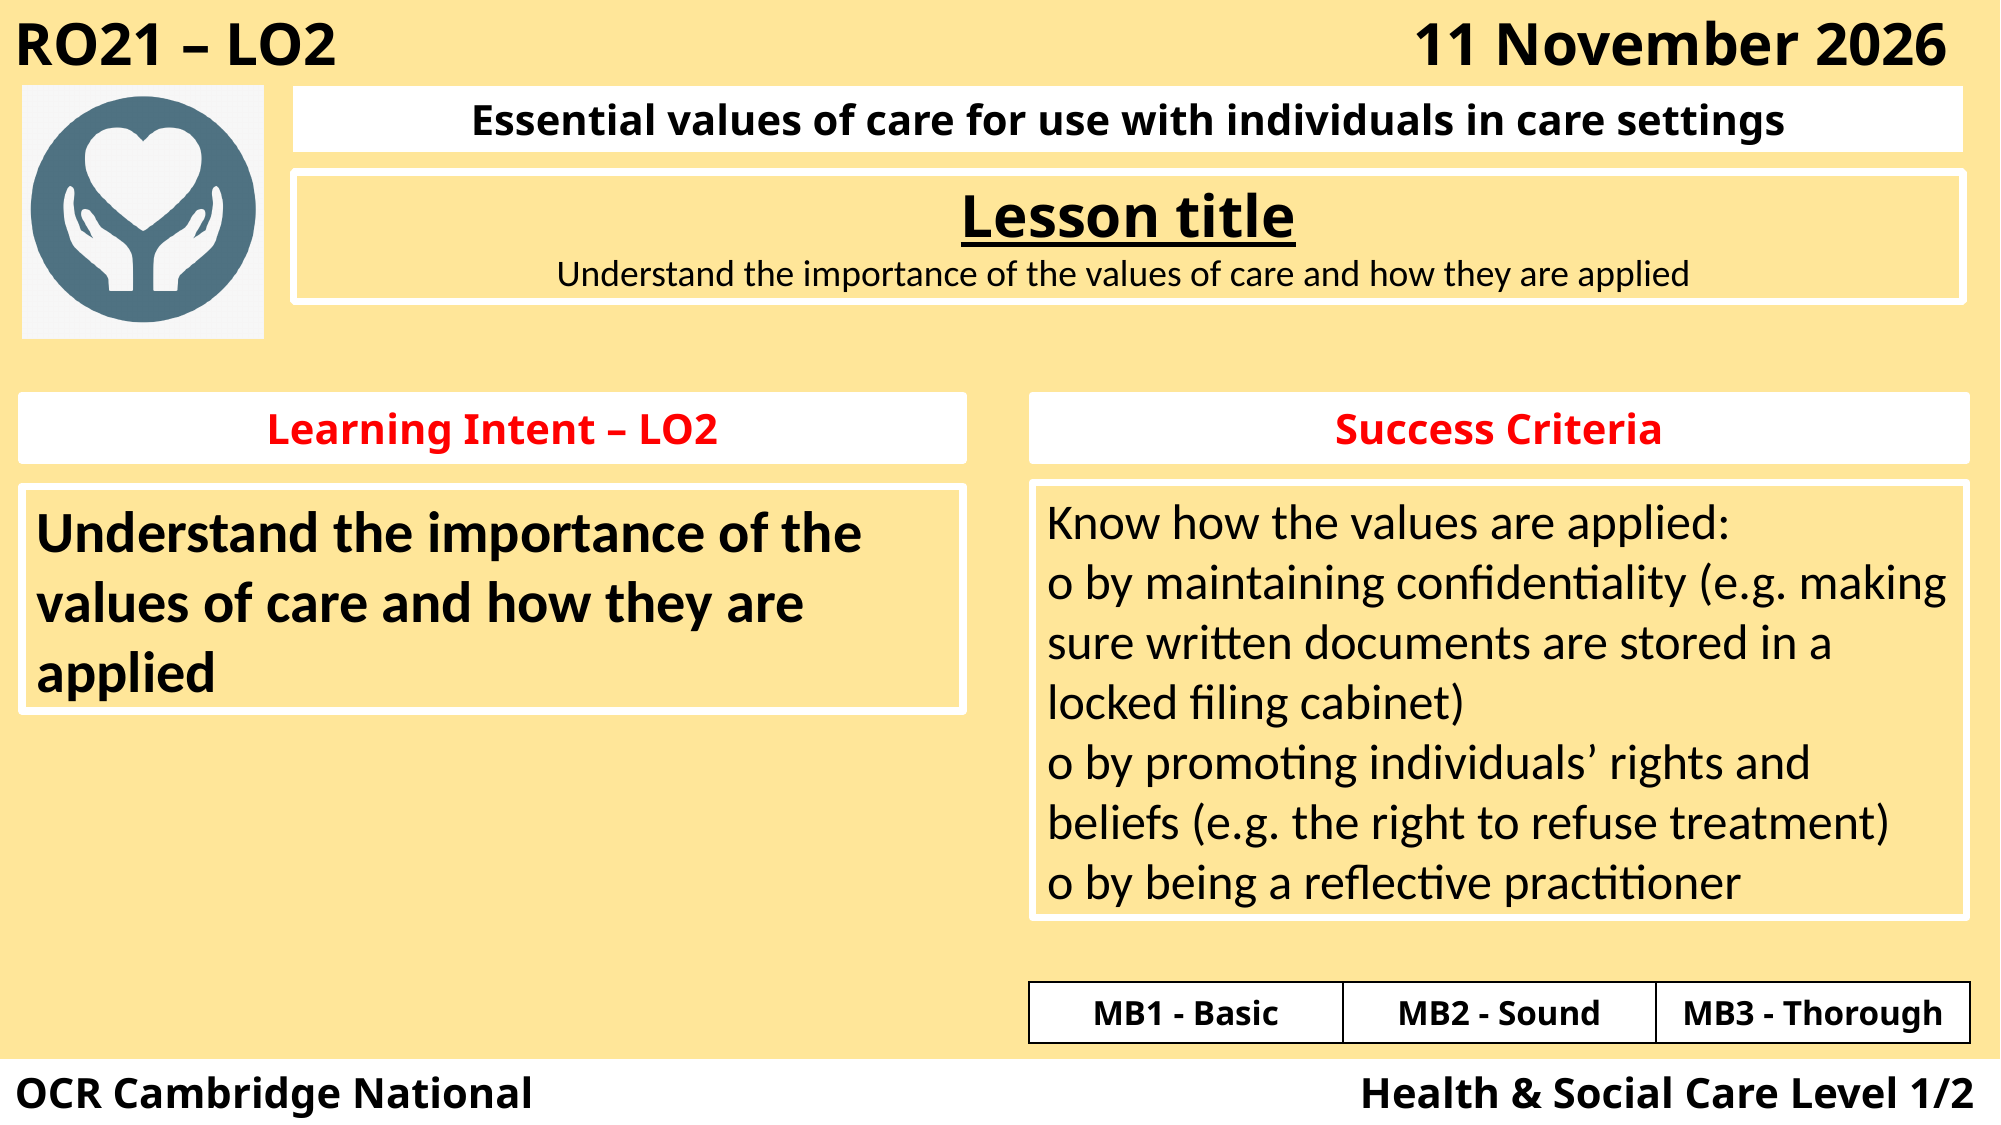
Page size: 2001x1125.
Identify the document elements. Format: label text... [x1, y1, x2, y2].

text_box Success Criteria [1032, 395, 1967, 461]
table_header MB2 - Sound [1344, 983, 1655, 1042]
text_box Essential values of care for use with individuals in care settings [293, 86, 1963, 152]
text_box 25 September 2020 [1205, 0, 1964, 94]
table_header MB3 - Thorough [1657, 983, 1969, 1042]
text_box Understand the importance of the values of care and how they are applied [21, 486, 964, 711]
text_box RO21 – LO2 [0, 0, 398, 85]
text_box OCR Cambridge National [0, 1059, 873, 1125]
table_header MB1 - Basic [1030, 983, 1342, 1042]
picture [22, 85, 264, 339]
text_box Know how the values are applied: o by maintaining confidentiality (e.g. making sure written documents are stored in a locked filing cabinet) o by promoting individuals’ rights and beliefs (e.g. the right to refuse treatment) o by being a reflective practitioner [1032, 482, 1967, 918]
text_box Learning Intent – LO2 [21, 395, 964, 461]
text_box Health & Social Care Level 1/2 [873, 1059, 2000, 1125]
text_box Lesson title Understand the importance of the values of care and how they are applied [293, 172, 1963, 302]
